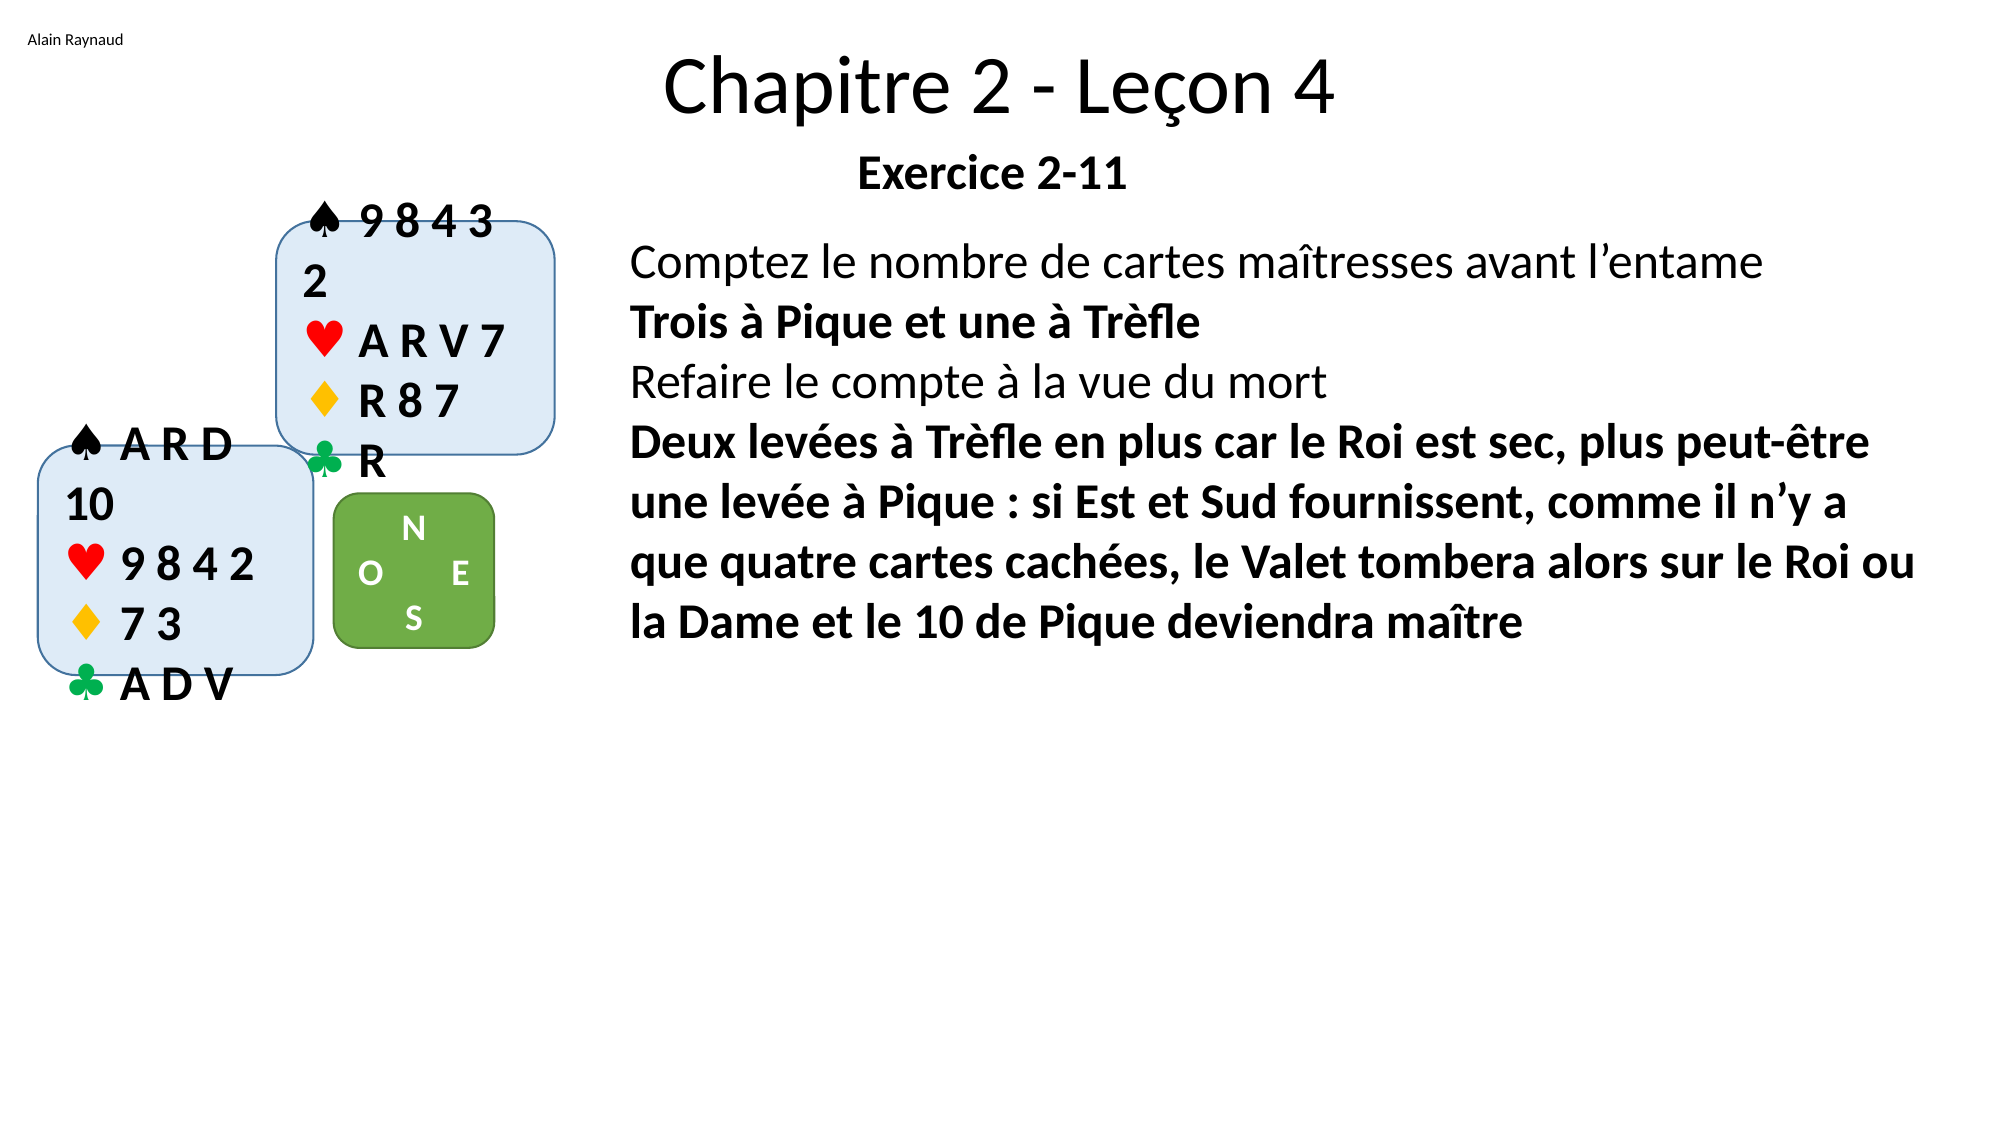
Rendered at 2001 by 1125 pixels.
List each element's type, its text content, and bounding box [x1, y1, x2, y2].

text_box N O E S [332, 492, 496, 649]
subtitle Exercice 2-11 [37, 139, 1948, 1088]
text_box ♠ A R D 10 ♥ 9 8 4 2 ♦ 7 3 ♣ A D V [36, 444, 315, 677]
text_box Alain Raynaud [12, 21, 147, 57]
title Chapitre 2 - Leçon 4 [249, 38, 1750, 139]
text_box Comptez le nombre de cartes maîtresses avant l’entame Trois à Pique et une à Trèfle Refaire le compte à la vue du mort Deux levées à Trèfle en plus car le Roi est sec, plus peut-être une levée à Pique : si Est et Sud fournissent, comme il n’y a que quatre cartes cachées, le Valet tombera alors sur le Roi ou la Dame et le 10 de Pique deviendra maître [614, 221, 1948, 656]
text_box ♠ 9 8 4 3 2 ♥ A R V 7 ♦ R 8 7 ♣ R [275, 220, 556, 456]
